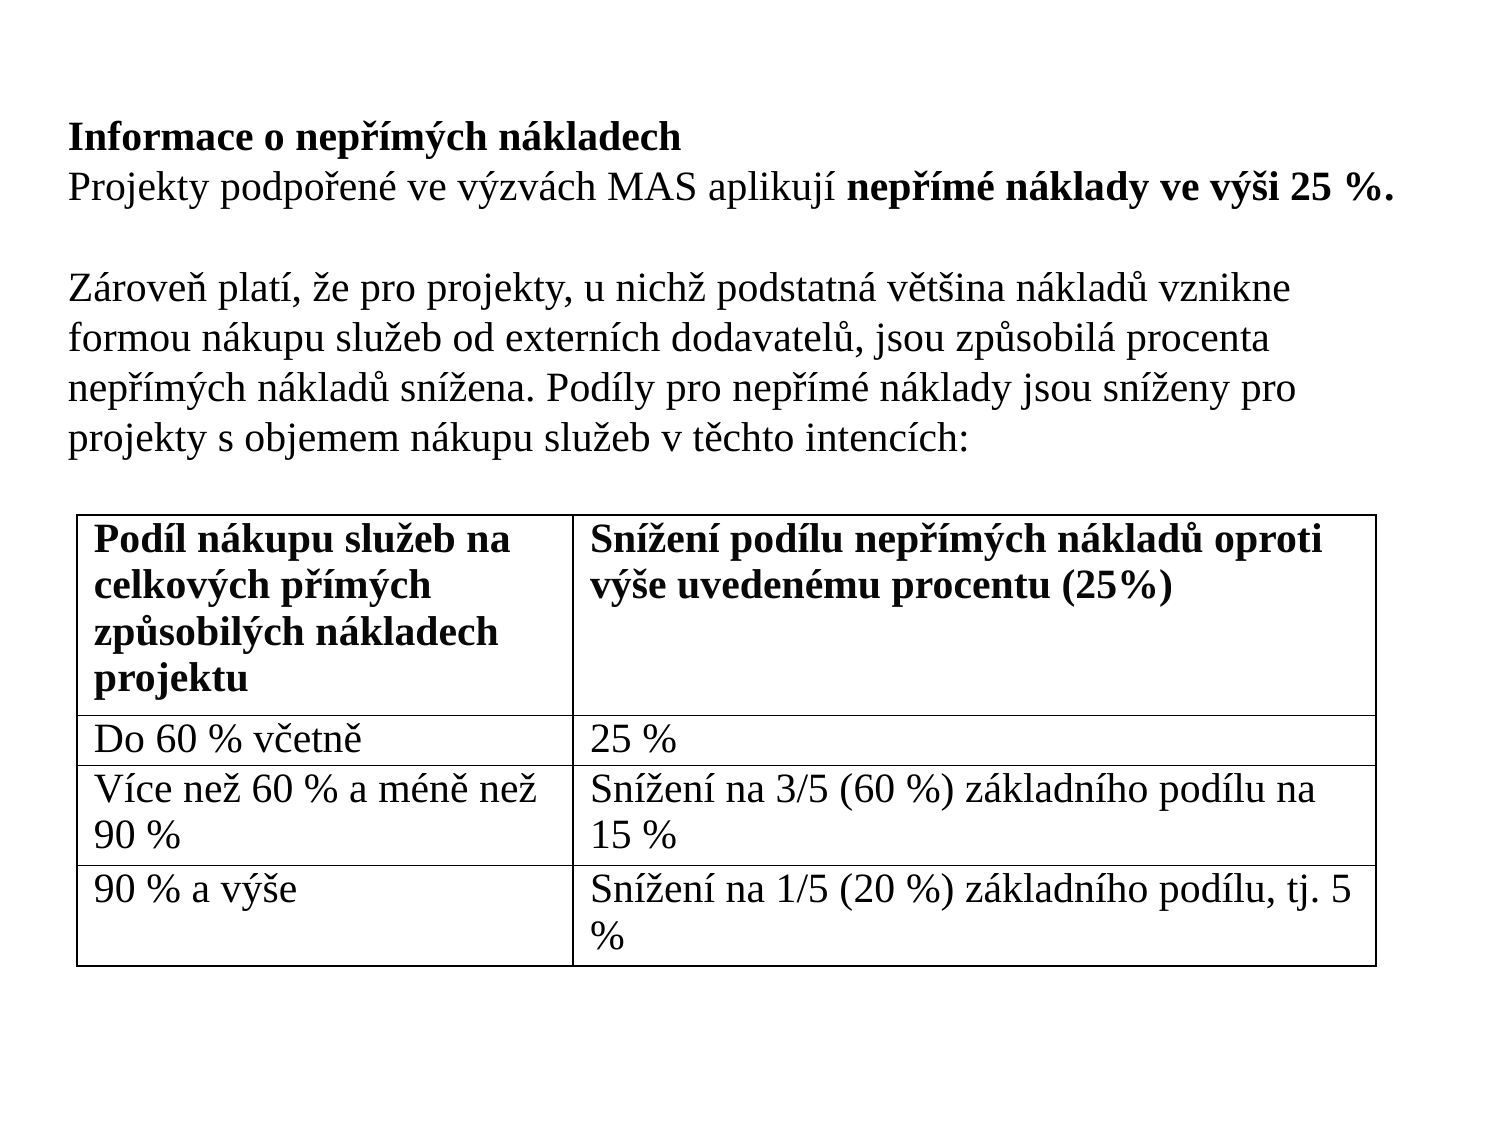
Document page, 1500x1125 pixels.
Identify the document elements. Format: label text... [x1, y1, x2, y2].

text_box Informace o nepřímých nákladech Projekty podpořené ve výzvách MAS aplikují nepřímé náklady ve výši 25 %. Zároveň platí, že pro projekty, u nichž podstatná většina nákladů vznikne formou nákupu služeb od externích dodavatelů, jsou způsobilá procenta nepřímých nákladů snížena. Podíly pro nepřímé náklady jsou sníženy pro projekty s objemem nákupu služeb v těchto intencích: [53, 101, 1436, 467]
table_cell Snížení na 1/5 (20 %) základního podílu, tj. 5 % [574, 866, 1375, 965]
table_cell Snížení na 3/5 (60 %) základního podílu na 15 % [574, 766, 1375, 865]
table_header Snížení podílu nepřímých nákladů oproti výše uvedenému procentu (25%) [574, 516, 1375, 715]
table_cell Do 60 % včetně [78, 716, 572, 765]
table_header Podíl nákupu služeb na celkových přímých způsobilých nákladech projektu [78, 516, 572, 715]
table_cell 90 % a výše [78, 866, 572, 965]
table_cell Více než 60 % a méně než 90 % [78, 766, 572, 865]
table_cell 25 % [574, 716, 1375, 765]
